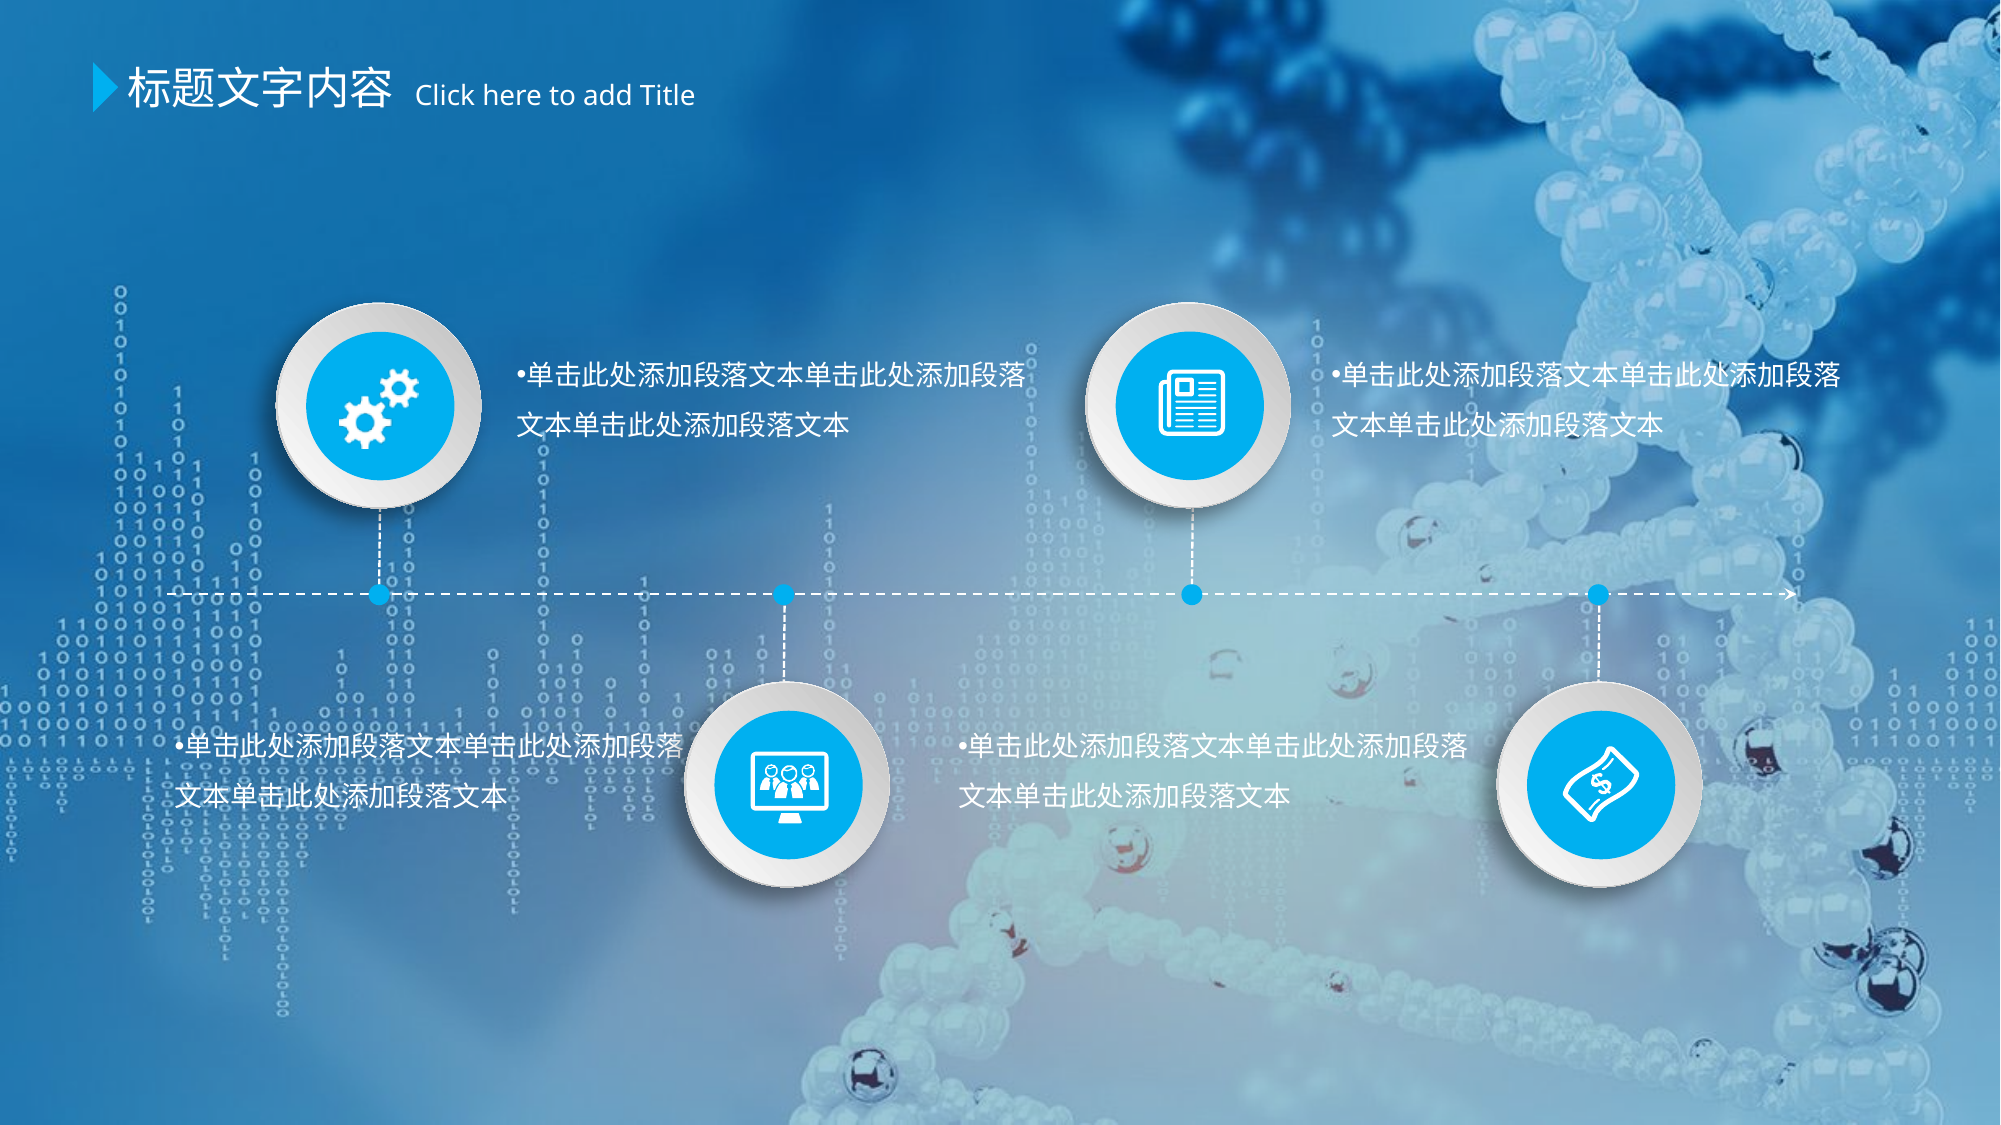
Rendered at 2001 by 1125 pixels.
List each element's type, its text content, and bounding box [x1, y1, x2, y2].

picture [0, 0, 2001, 1125]
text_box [275, 302, 482, 509]
text_box 单击此处添加段落文本单击此处添加段落文本单击此处添加段落文本 [943, 705, 1492, 891]
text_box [684, 681, 890, 888]
text_box 单击此处添加段落文本单击此处添加段落文本单击此处添加段落文本 [159, 704, 705, 891]
text_box 单击此处添加段落文本单击此处添加段落文本单击此处添加段落文本 [501, 333, 1050, 480]
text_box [93, 52, 719, 122]
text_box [1496, 681, 1703, 888]
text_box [1085, 302, 1291, 509]
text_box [166, 480, 1797, 705]
text_box 单击此处添加段落文本单击此处添加段落文本单击此处添加段落文本 [1316, 333, 1865, 520]
